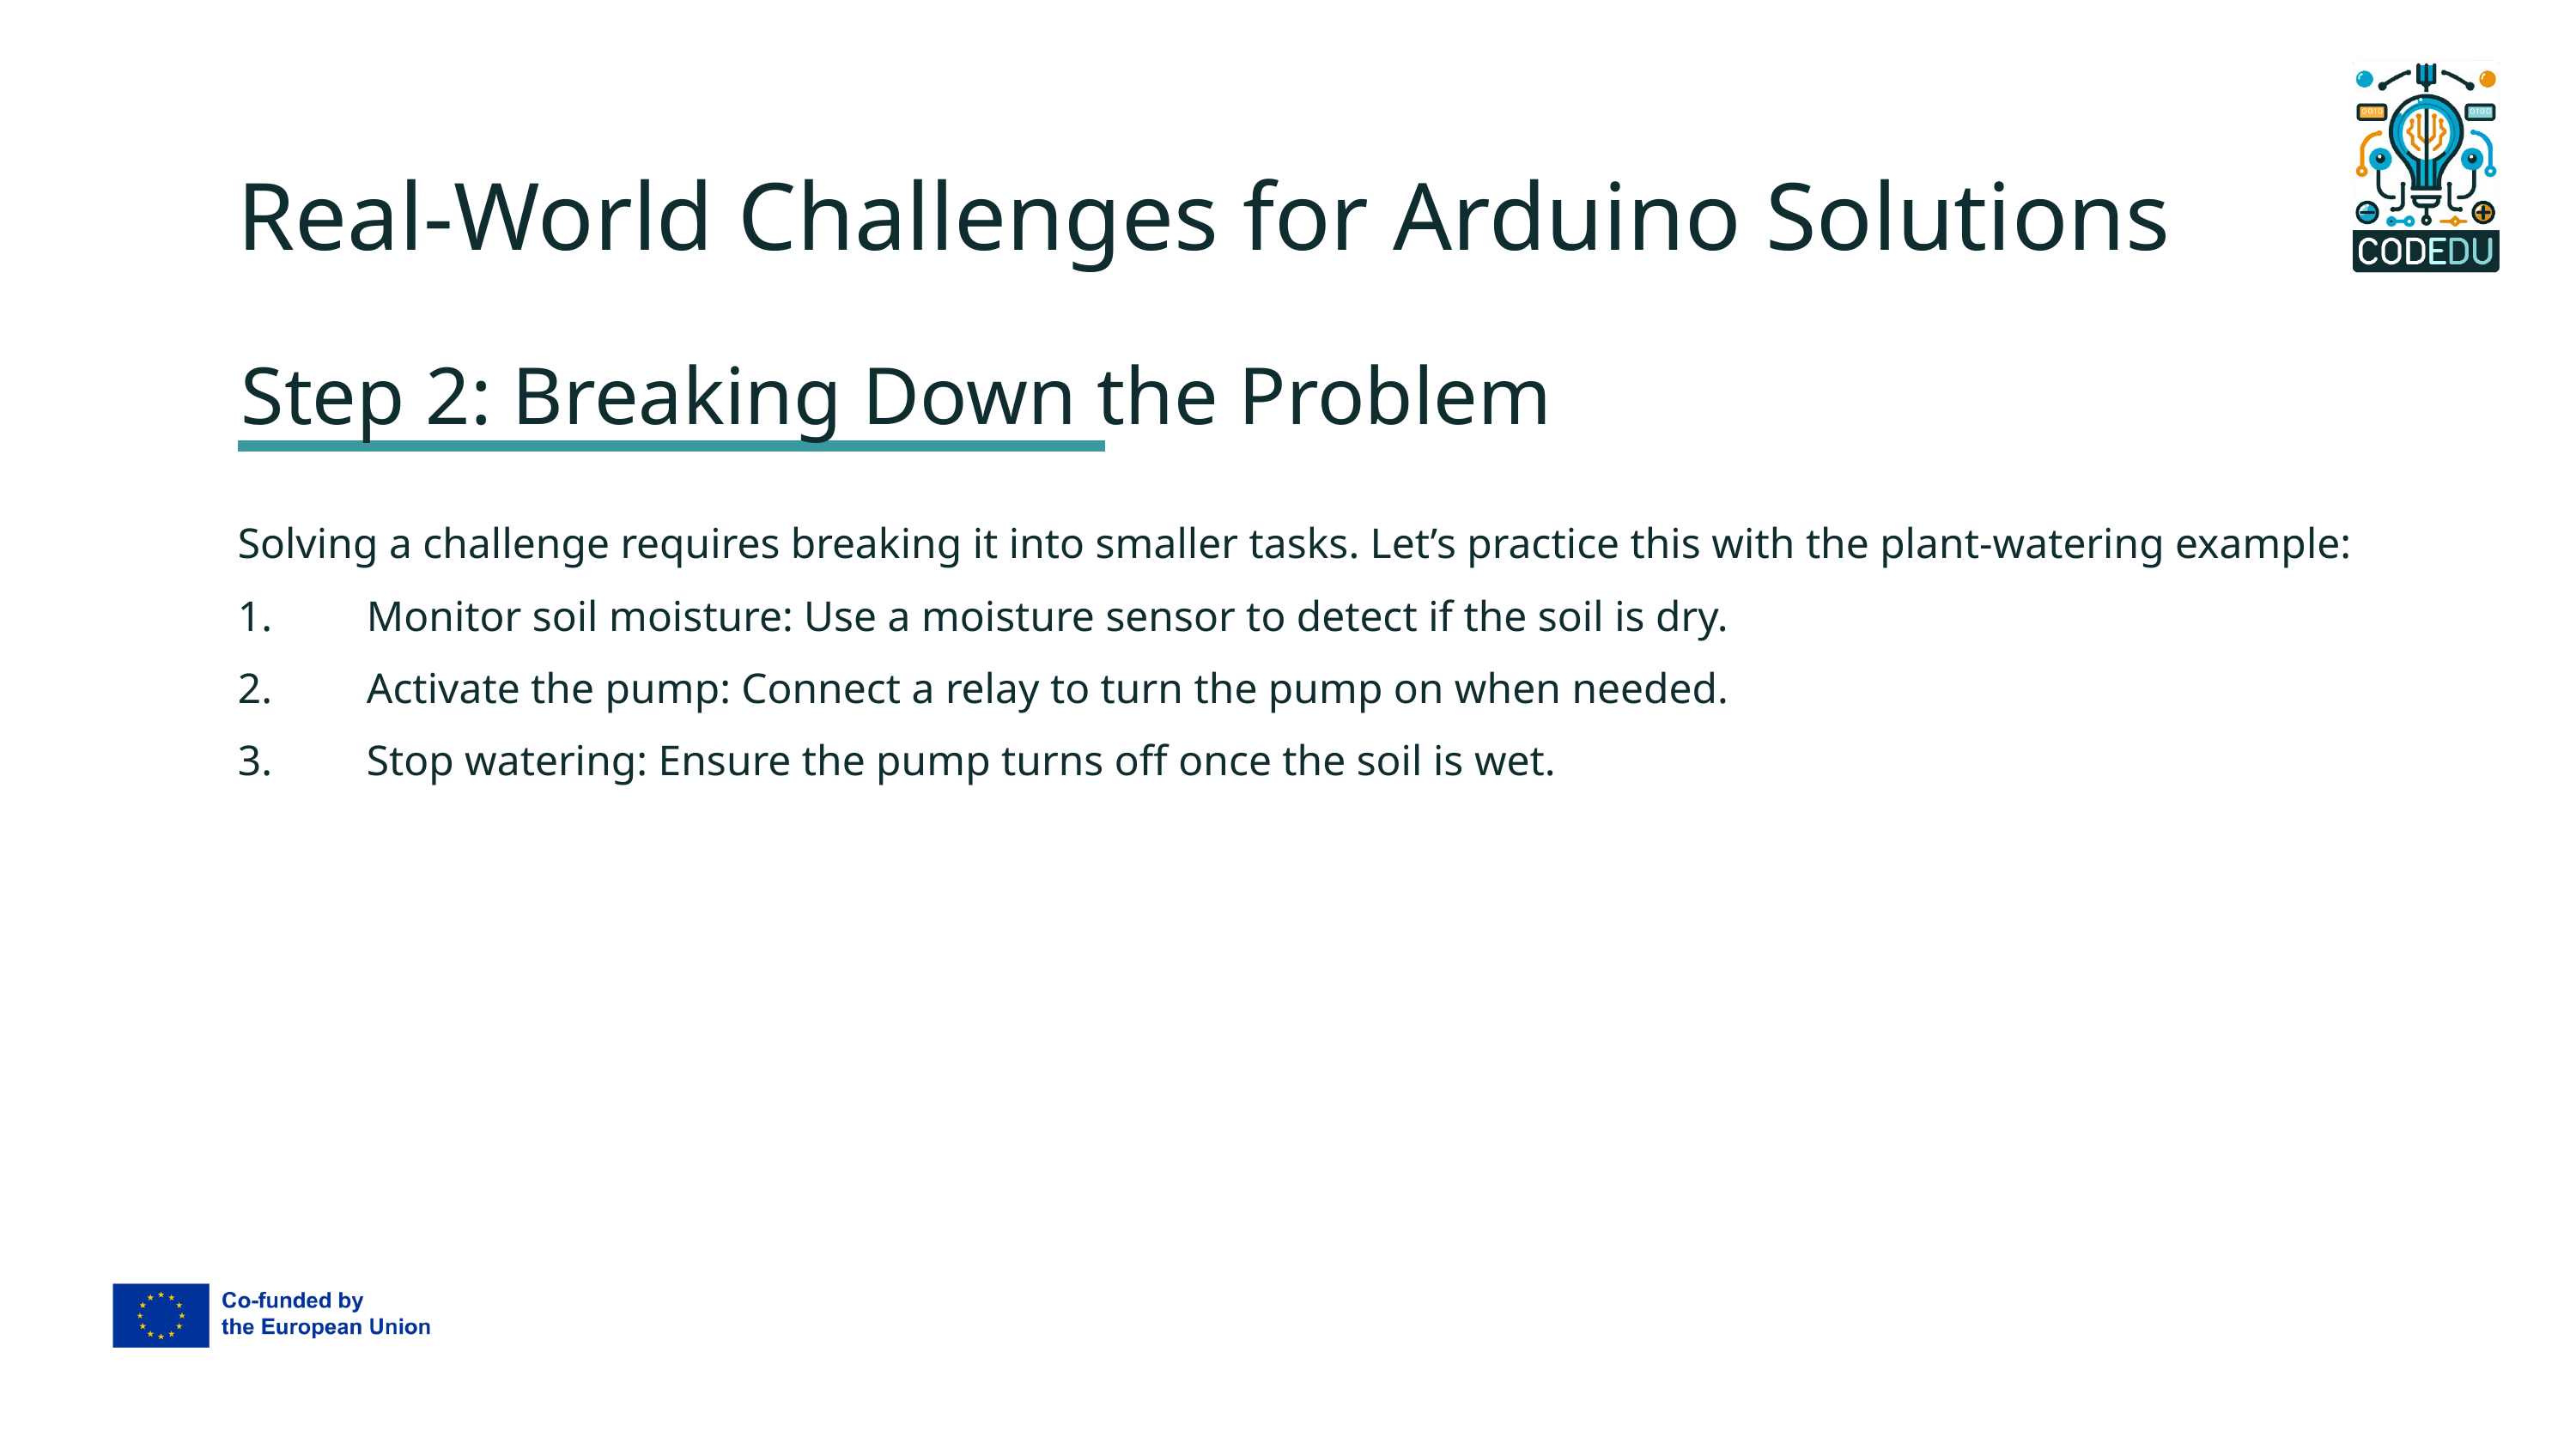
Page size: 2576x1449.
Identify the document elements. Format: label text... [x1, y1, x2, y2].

text_box Real-World Challenges for Arduino Solutions [237, 146, 2217, 270]
text_box Step 2: Breaking Down the Problem [240, 301, 2396, 440]
picture [2221, 0, 2576, 395]
text_box [107, 1278, 443, 1353]
text_box Solving a challenge requires breaking it into smaller tasks. Let’s practice this with the plant-watering example: 1. Monitor soil moisture: Use a moisture sensor to detect if the soil is dry. 2. Activate the pump: Connect a relay to turn the pump on when needed. 3. Stop watering: Ensure the pump turns off once the soil is wet. [237, 494, 2382, 930]
